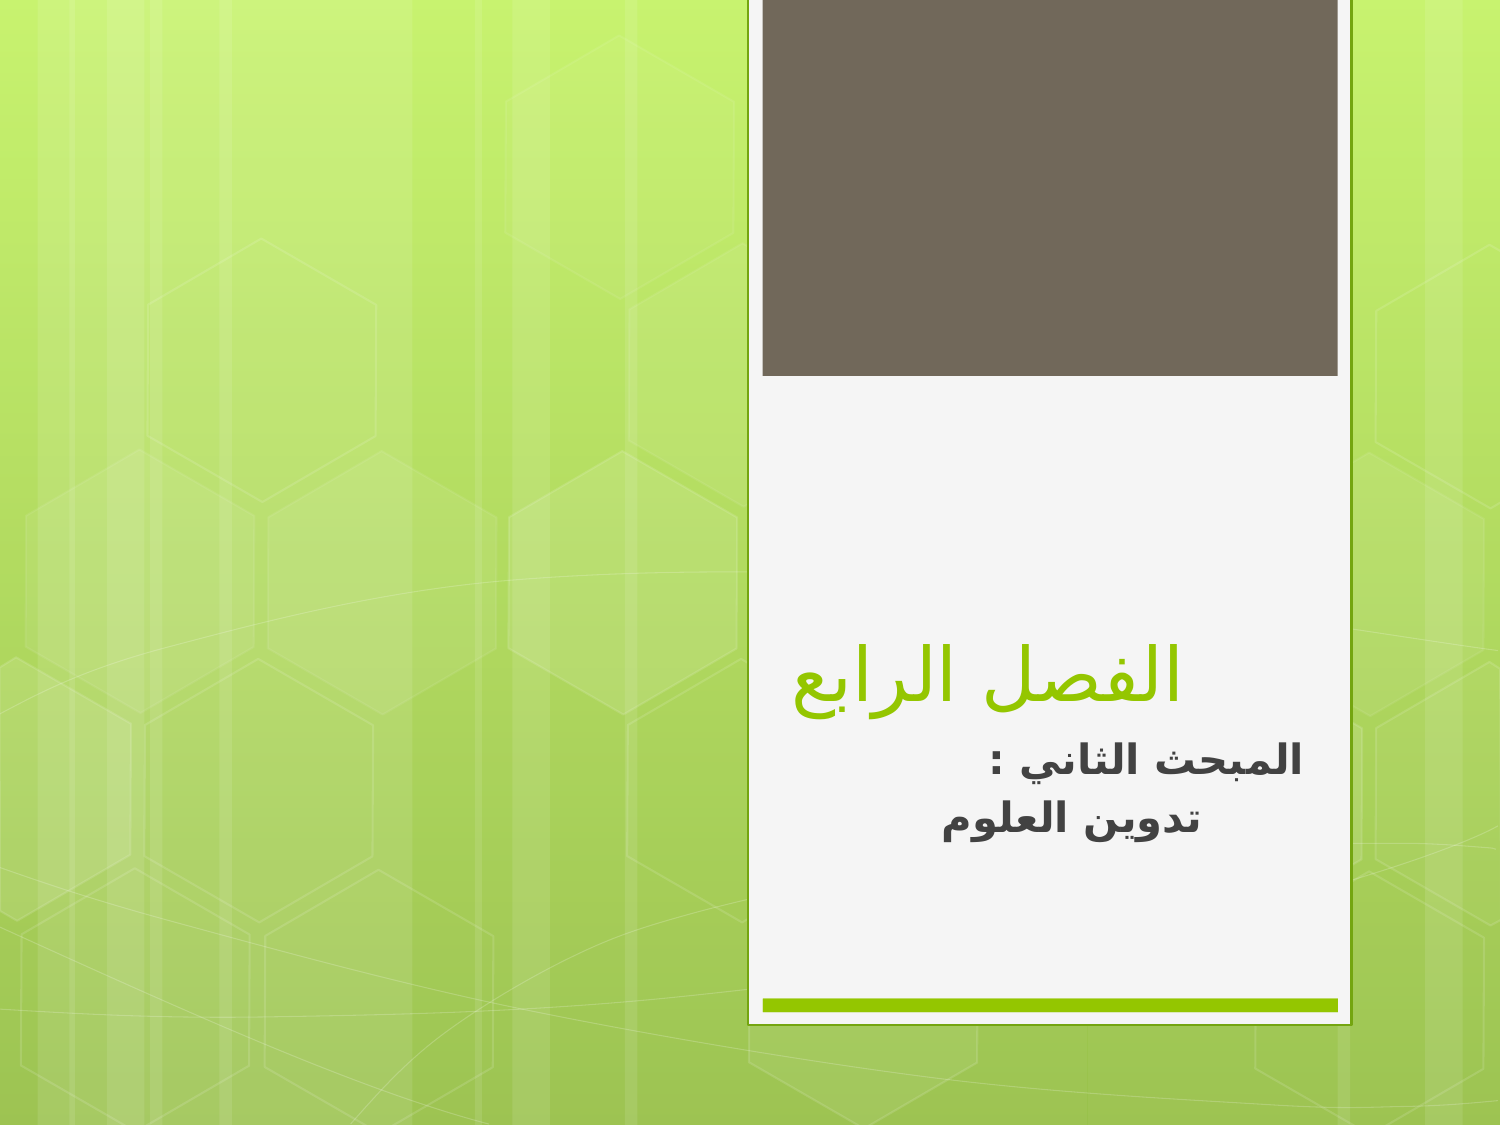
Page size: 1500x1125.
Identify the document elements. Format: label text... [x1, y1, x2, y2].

subtitle المبحث الثاني : تدوين العلوم [776, 725, 1320, 933]
title الفصل الرابع [776, 444, 1320, 724]
